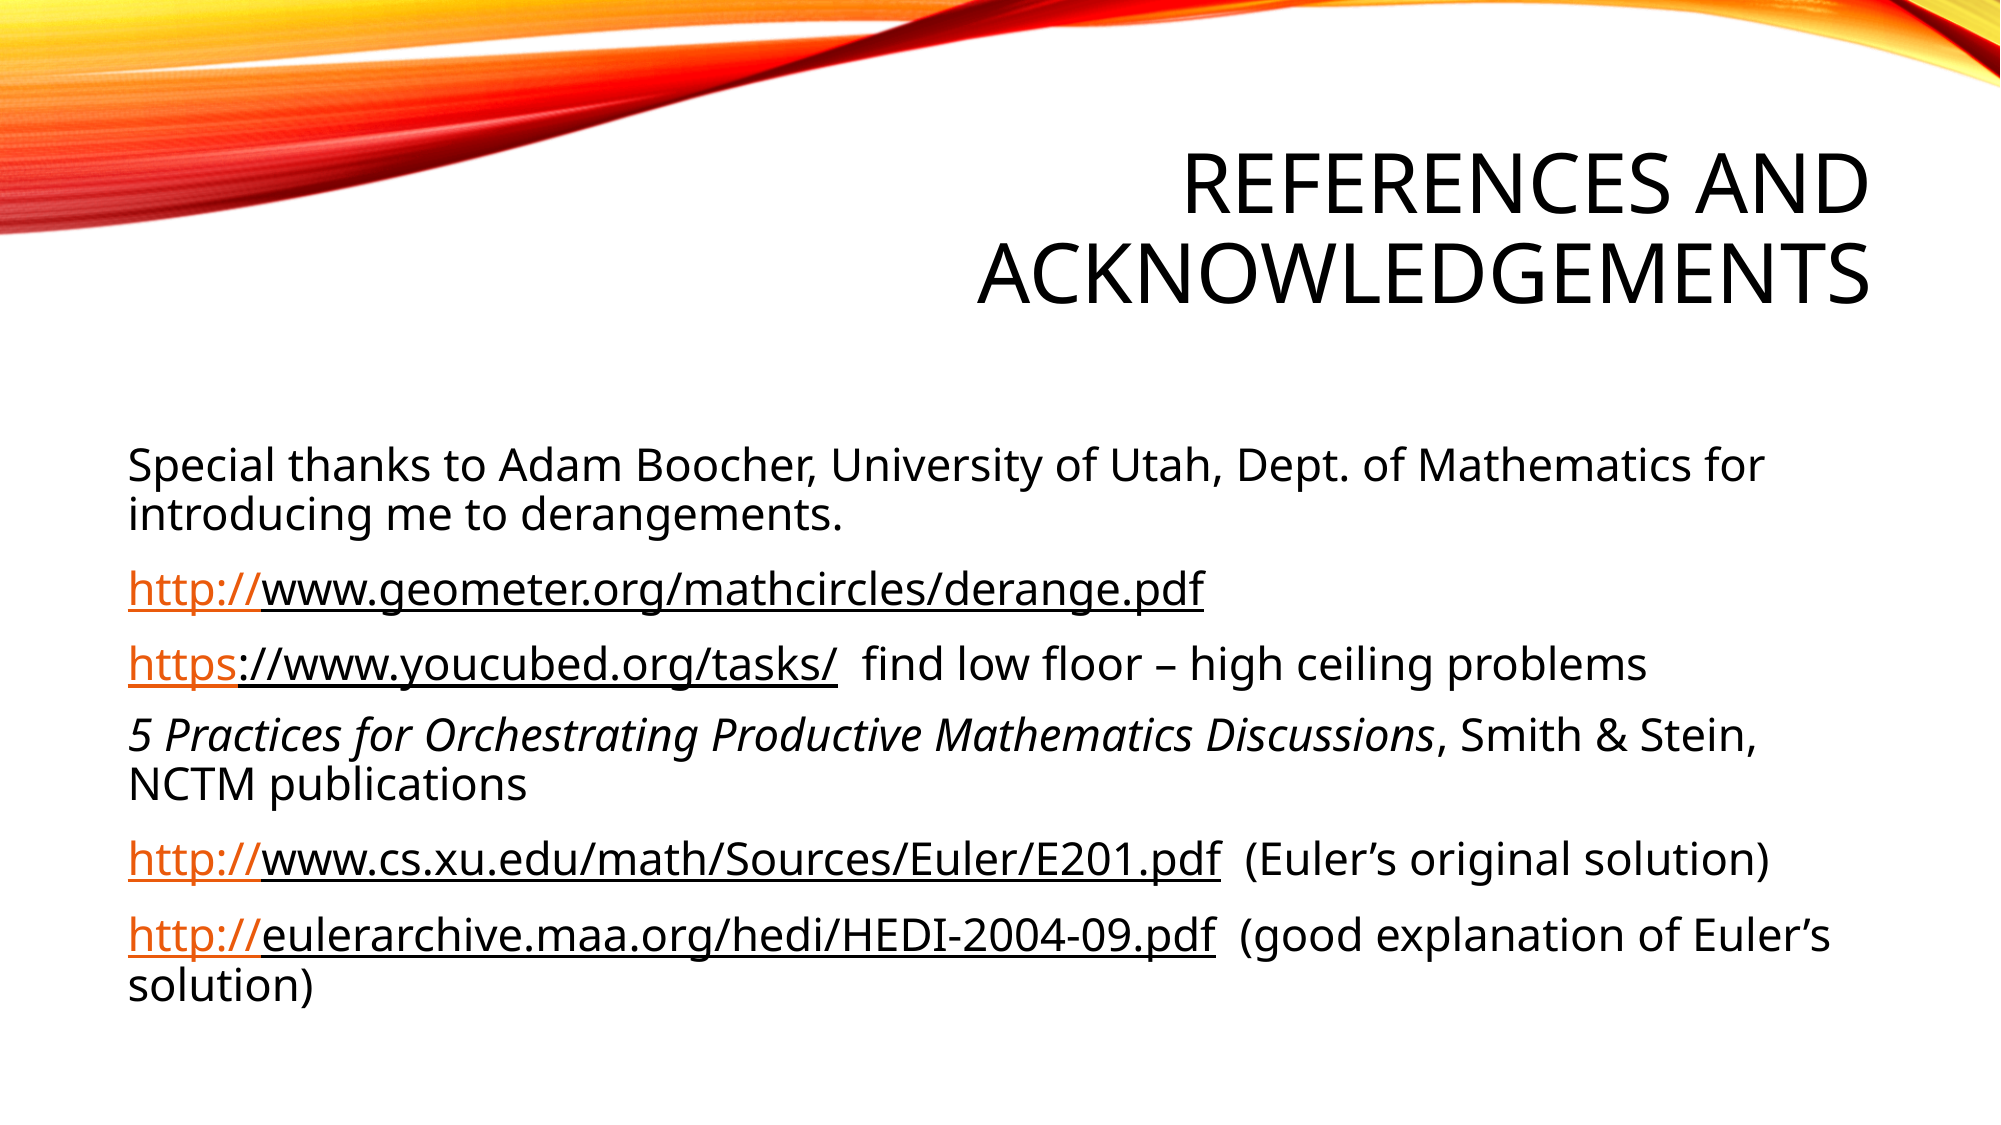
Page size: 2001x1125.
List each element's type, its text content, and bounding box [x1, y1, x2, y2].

picture [0, 0, 2000, 237]
title References and Acknowledgements [474, 125, 1888, 338]
list Special thanks to Adam Boocher, University of Utah, Dept. of Mathematics for introducing me to derangements. http://www.geometer.org/mathcircles/derange.pdf https://www.youcubed.org/tasks/ find low floor – high ceiling problems 5 Practices for Orchestrating Productive Mathematics Discussions, Smith & Stein, NCTM publications http://www.cs.xu.edu/math/Sources/Euler/E201.pdf (Euler’s original solution) http://eulerarchive.maa.org/hedi/HEDI-2004-09.pdf (good explanation of Euler’s solution) [112, 360, 1888, 1021]
